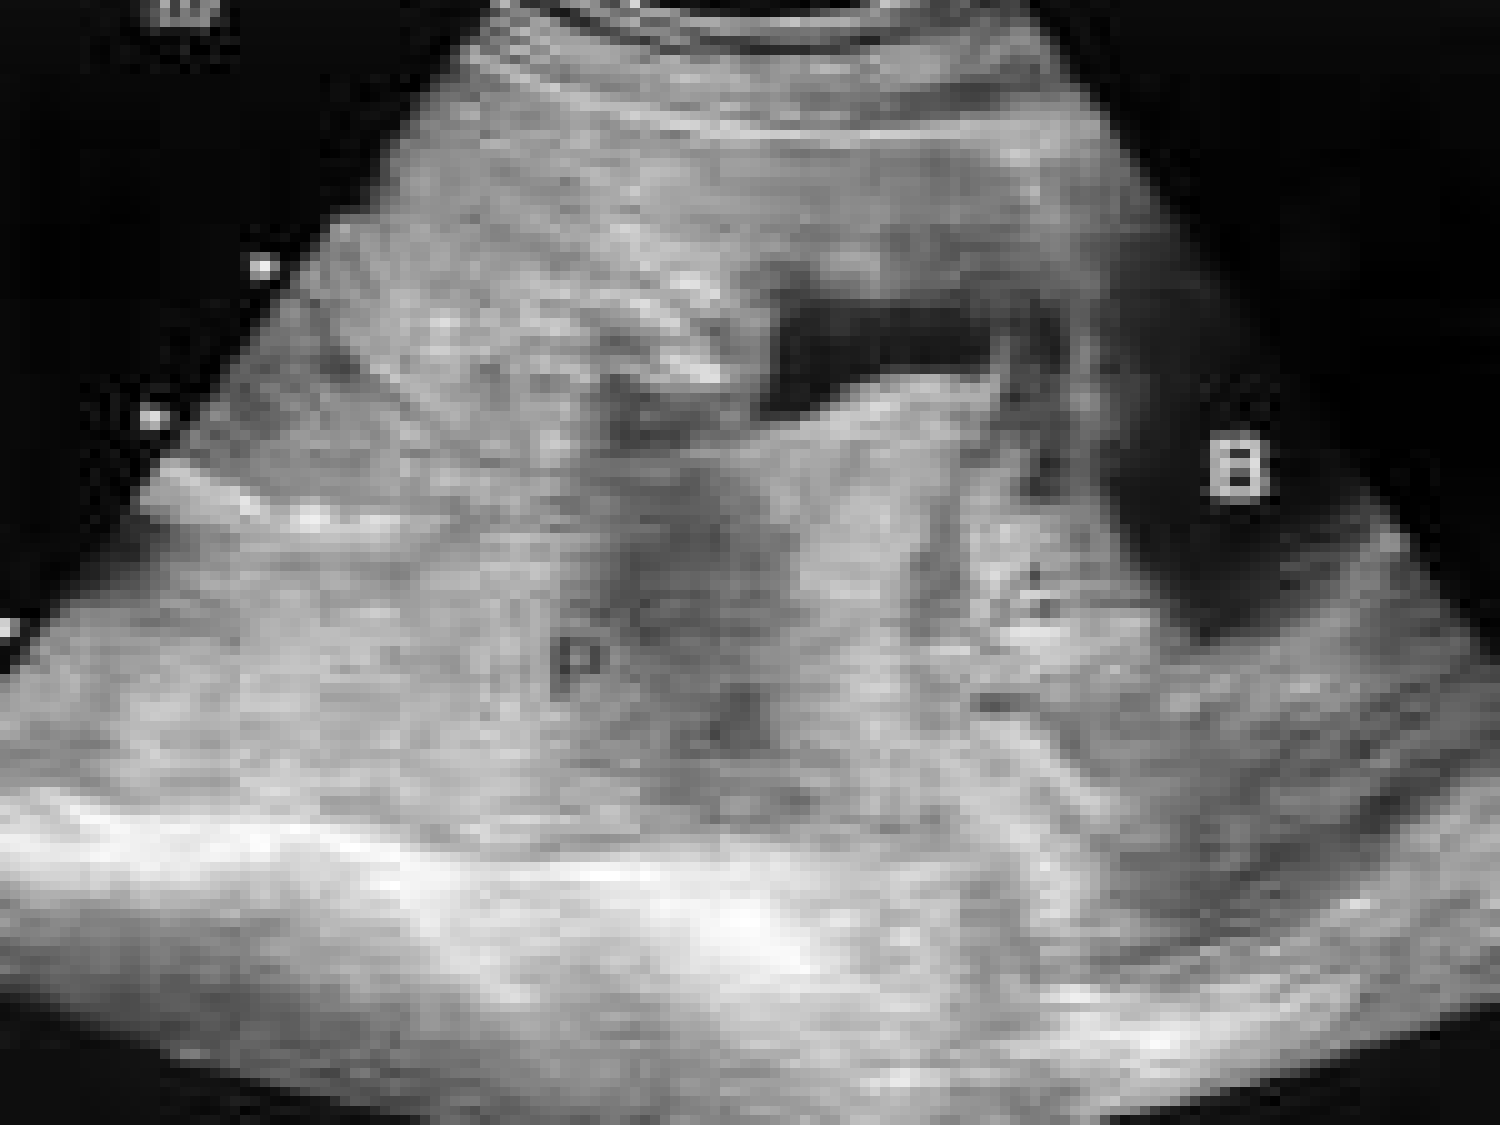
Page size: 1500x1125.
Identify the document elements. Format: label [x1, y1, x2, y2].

list [0, 0, 1500, 1125]
